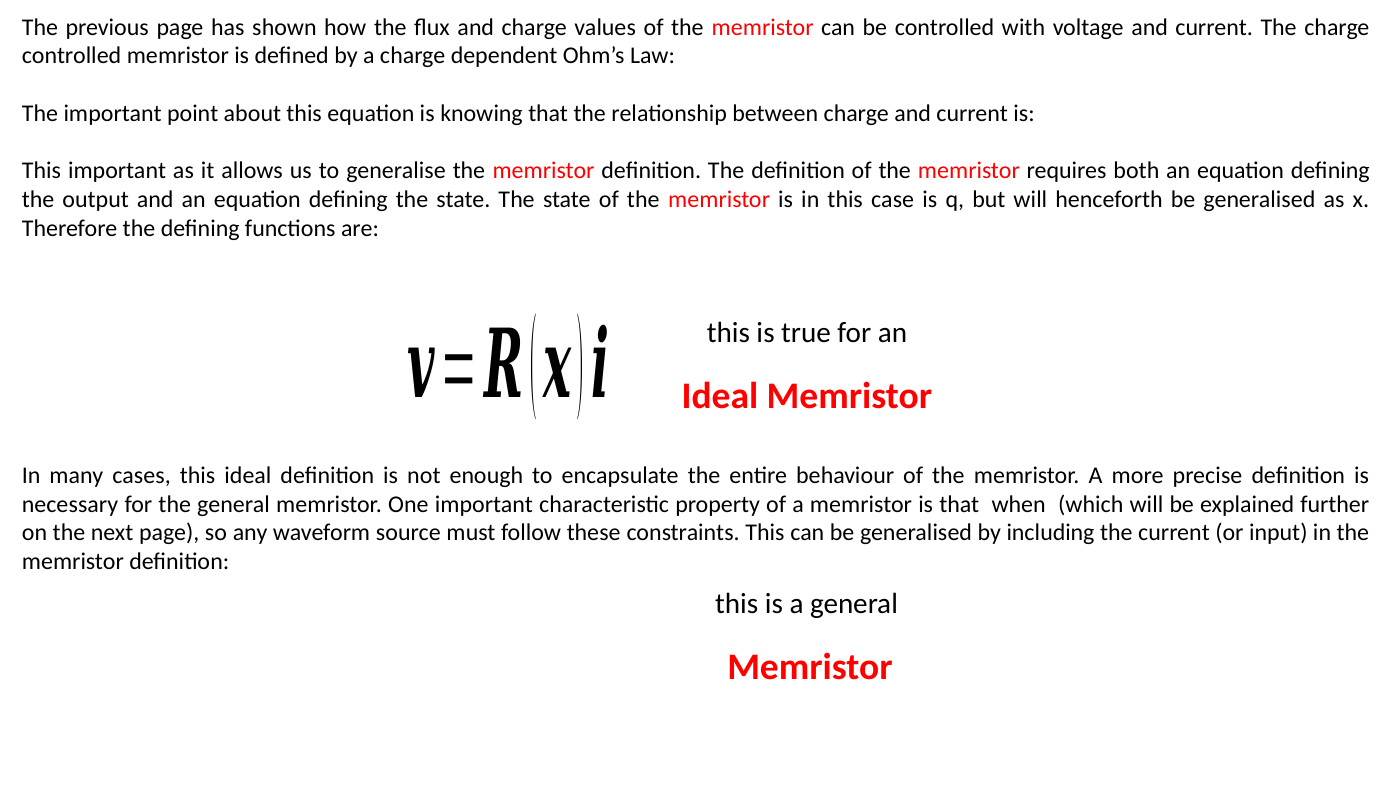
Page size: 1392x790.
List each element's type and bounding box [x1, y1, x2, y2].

text_box [410, 576, 981, 697]
text_box [407, 305, 978, 428]
